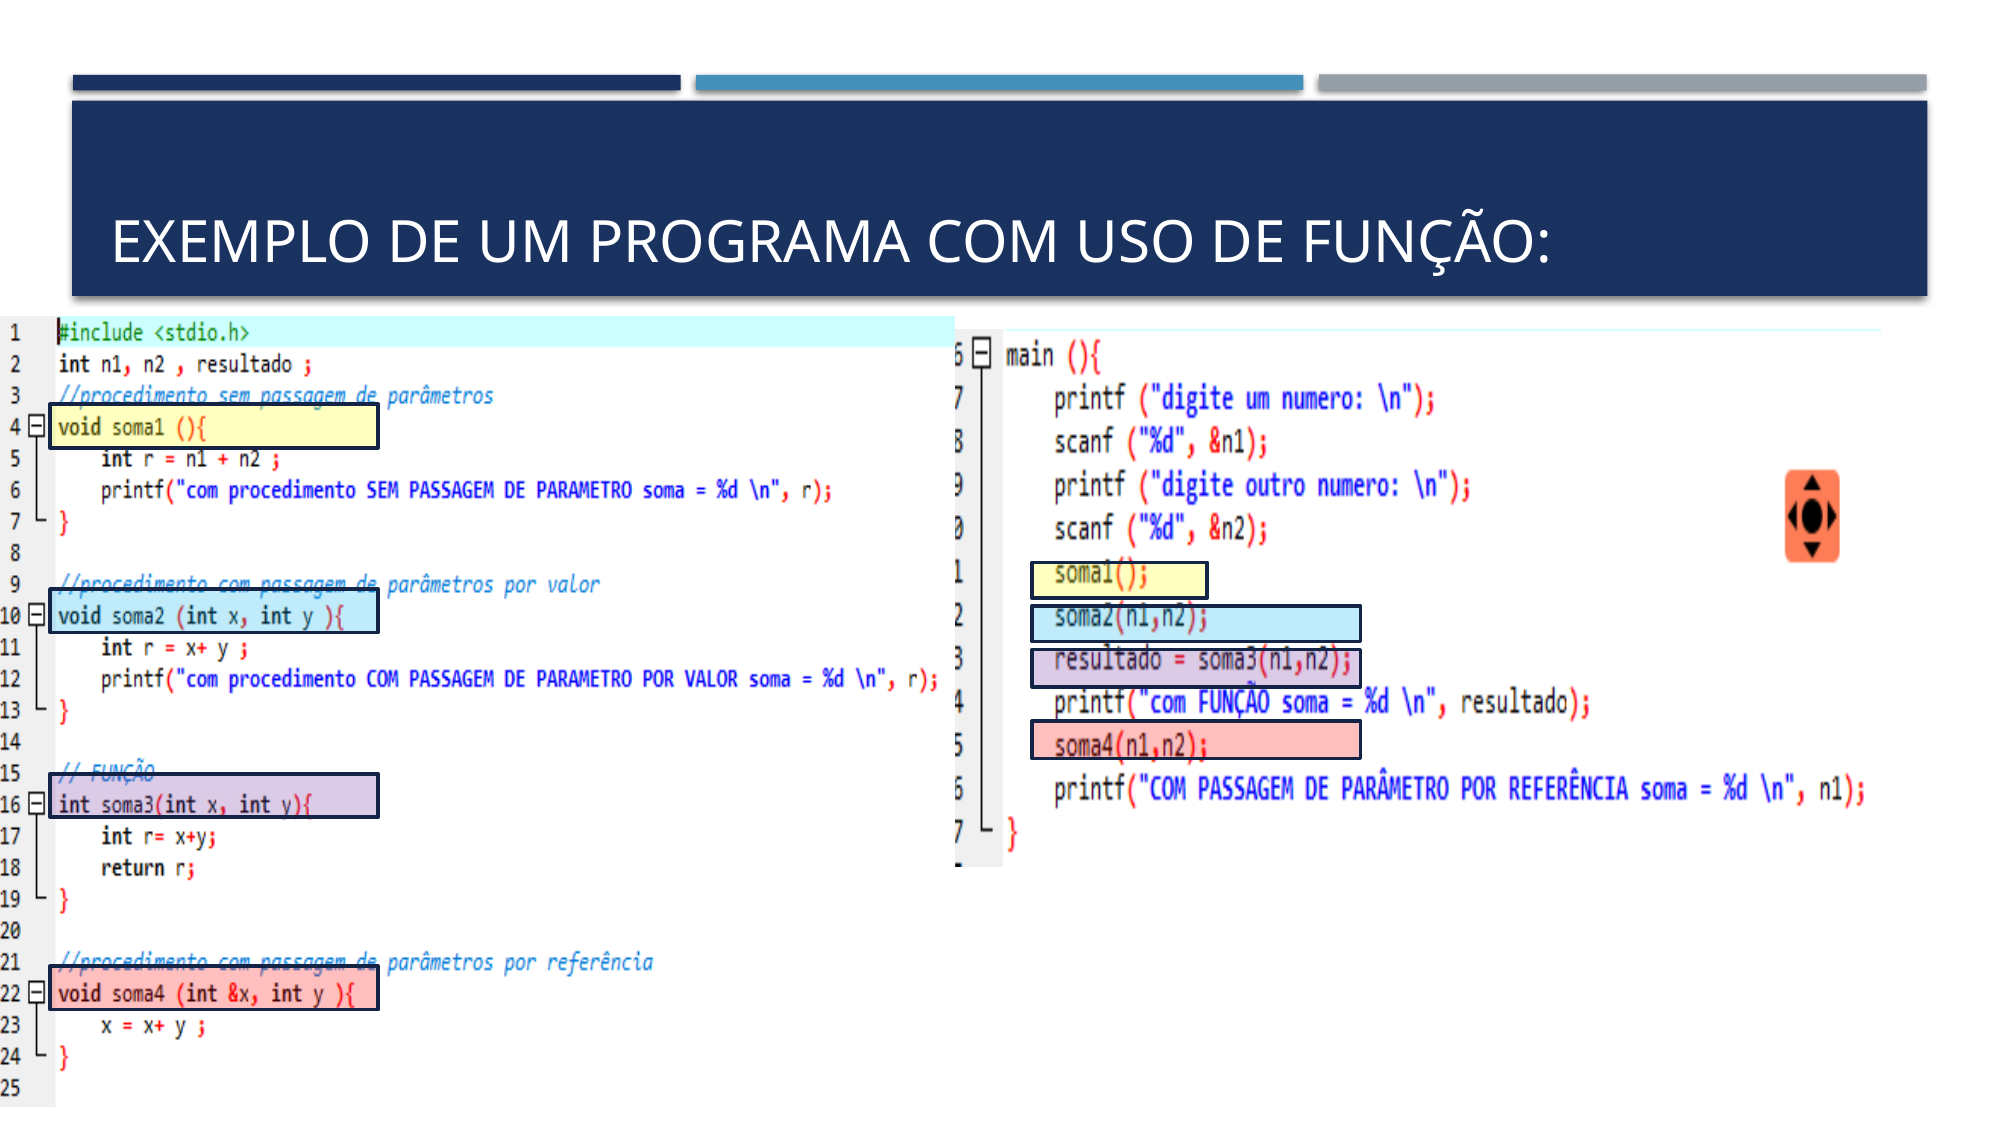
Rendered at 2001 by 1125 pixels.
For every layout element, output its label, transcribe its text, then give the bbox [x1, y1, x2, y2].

title Exemplo de um programa com uso de função: [95, 115, 1905, 282]
picture [0, 316, 1881, 1107]
